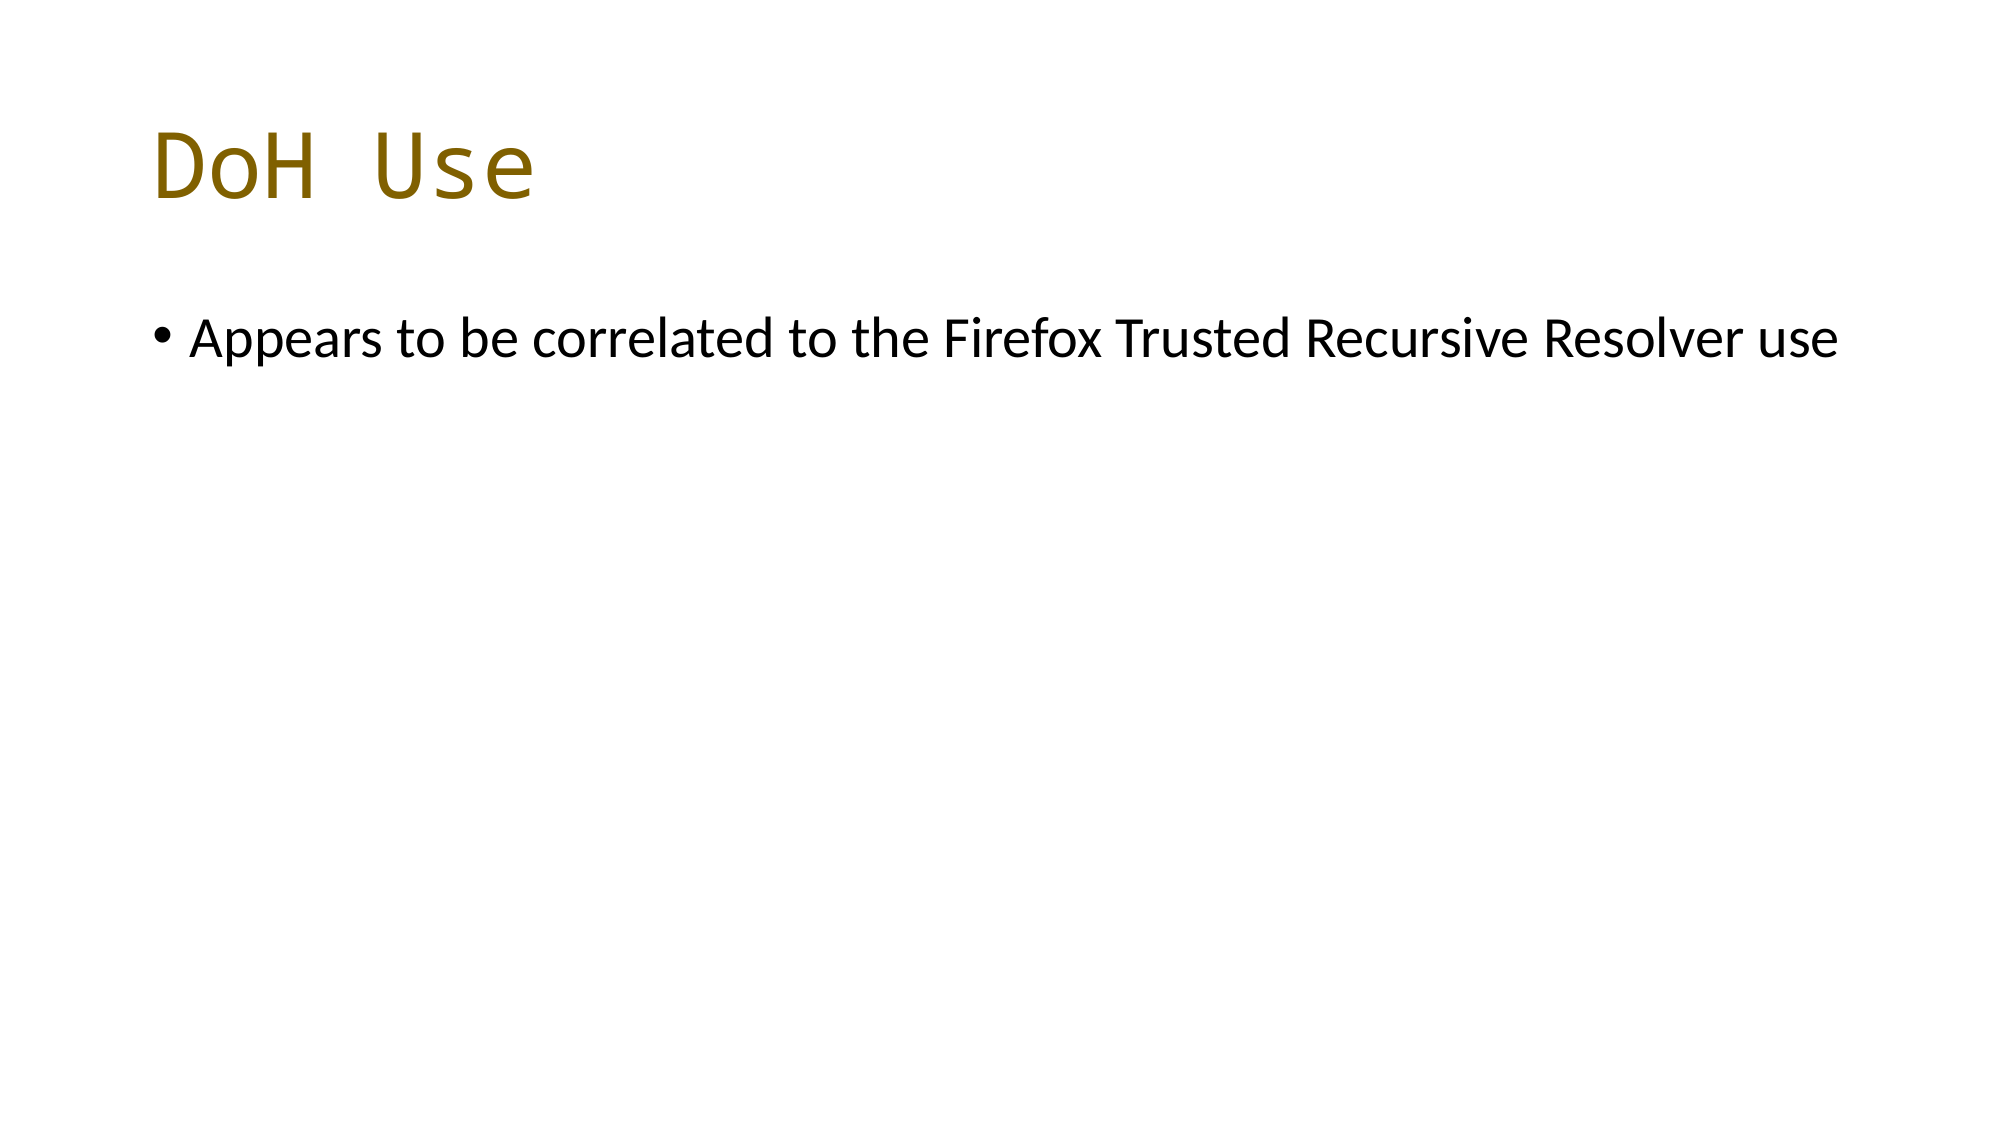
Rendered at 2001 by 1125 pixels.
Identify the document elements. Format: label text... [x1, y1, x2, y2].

list Appears to be correlated to the Firefox Trusted Recursive Resolver use [137, 299, 1863, 1014]
title DoH Use [137, 59, 1863, 278]
